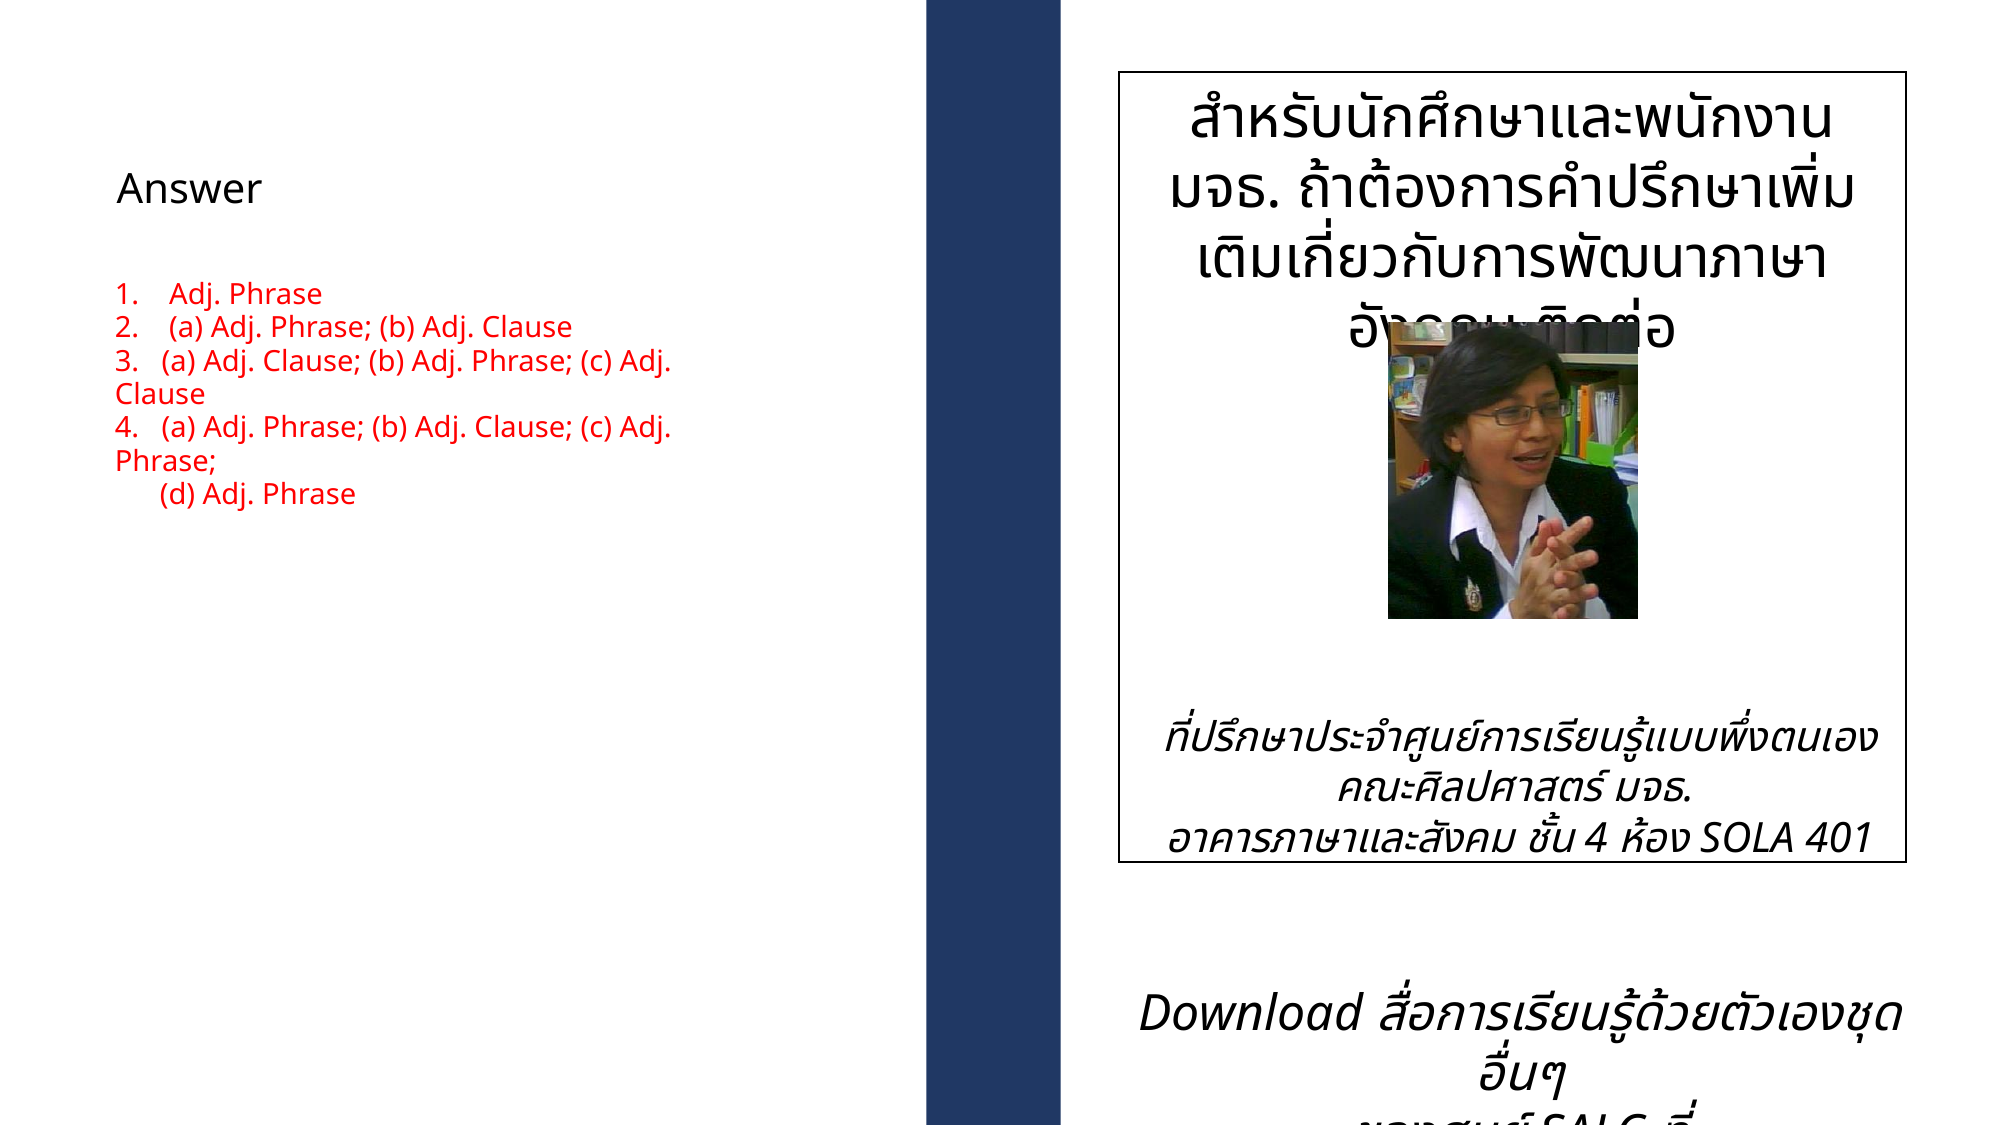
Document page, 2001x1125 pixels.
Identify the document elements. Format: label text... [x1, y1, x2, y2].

text_box 1. Adj. Phrase 2. (a) Adj. Phrase; (b) Adj. Clause 3. (a) Adj. Clause; (b) Adj. Phrase; (c) Adj. Clause 4. (a) Adj. Phrase; (b) Adj. Clause; (c) Adj. Phrase; (d) Adj. Phrase [100, 269, 748, 518]
picture [1388, 322, 1638, 619]
text_box ที่ปรึกษาประจำศูนย์การเรียนรู้แบบพึ่งตนเอง คณะศิลปศาสตร์ มจธ. อาคารภาษาและสังคม ชั้น 4 ห้อง SOLA 401 Download สื่อการเรียนรู้ด้วยตัวเองชุดอื่นๆ ของศูนย์ SALC ที่ http://kmuttsalc.wikispaces.com [1119, 702, 1921, 1125]
text_box Answer [64, 154, 829, 269]
text_box [925, 0, 1062, 1125]
text_box สำหรับนักศึกษาและพนักงาน มจธ. ถ้าต้องการคำปรึกษาเพิ่มเติมเกี่ยวกับการพัฒนาภาษาอังกฤษ ติดต่อ [1118, 71, 1907, 863]
